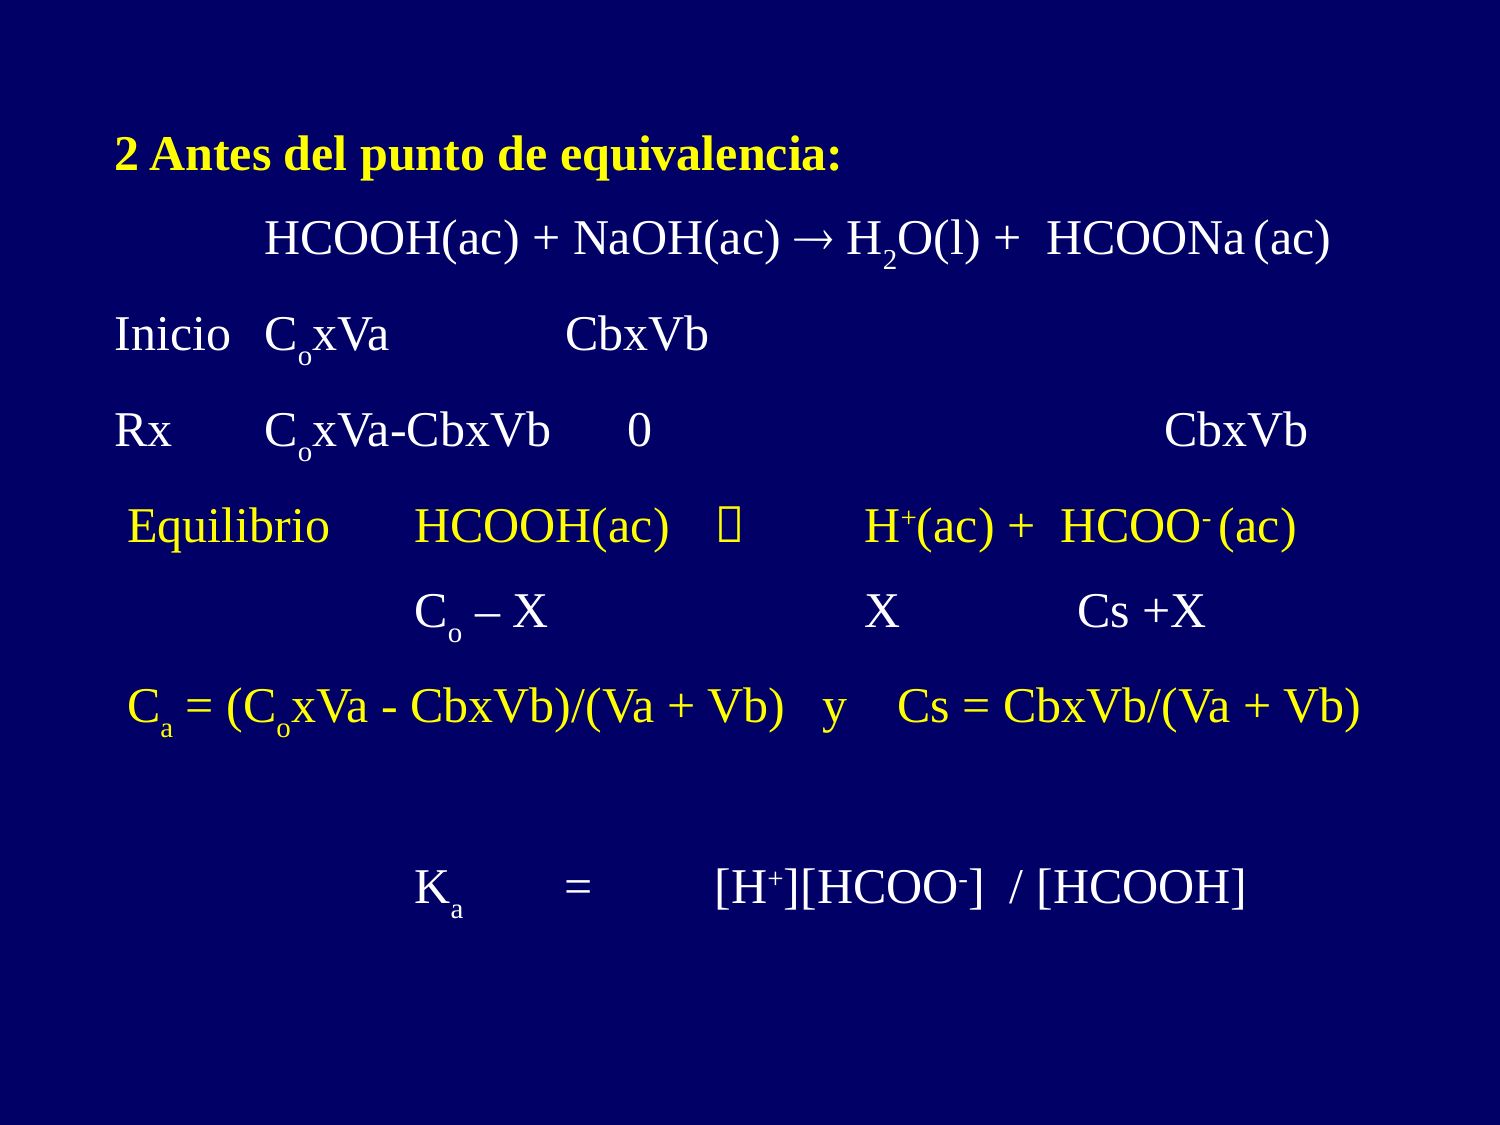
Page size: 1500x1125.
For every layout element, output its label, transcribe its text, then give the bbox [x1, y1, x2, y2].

text_box 2 Antes del punto de equivalencia: HCOOH(ac) + NaOH(ac)  H2O(l) + HCOONa (ac) Inicio CoxVa CbxVb Rx CoxVa-CbxVb 0 CbxVb Equilibrio HCOOH(ac)  H+(ac) + HCOO- (ac) Co – X X Cs +X Ca = (CoxVa - CbxVb)/(Va + Vb) y Cs = CbxVb/(Va + Vb) Ka = [H+][HCOO-] / [HCOOH] [99, 112, 1450, 1017]
